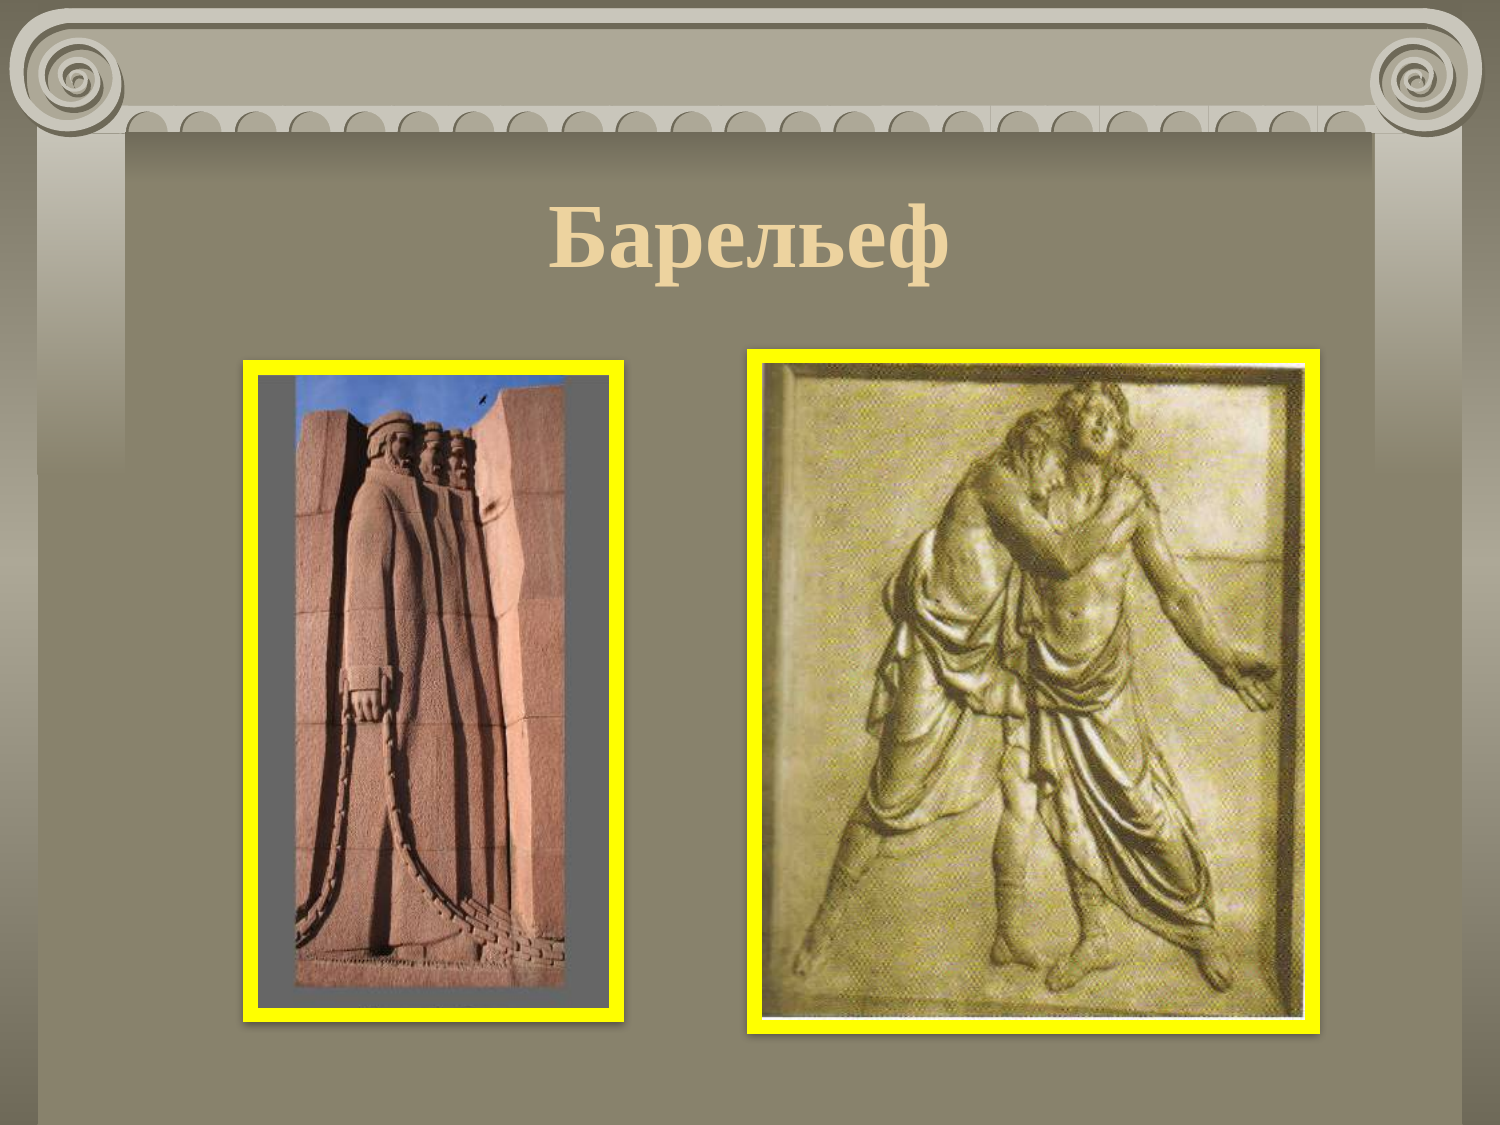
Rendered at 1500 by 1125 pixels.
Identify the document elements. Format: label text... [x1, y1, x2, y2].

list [257, 374, 610, 1008]
title Барельеф [112, 137, 1388, 326]
picture [761, 363, 1306, 1020]
